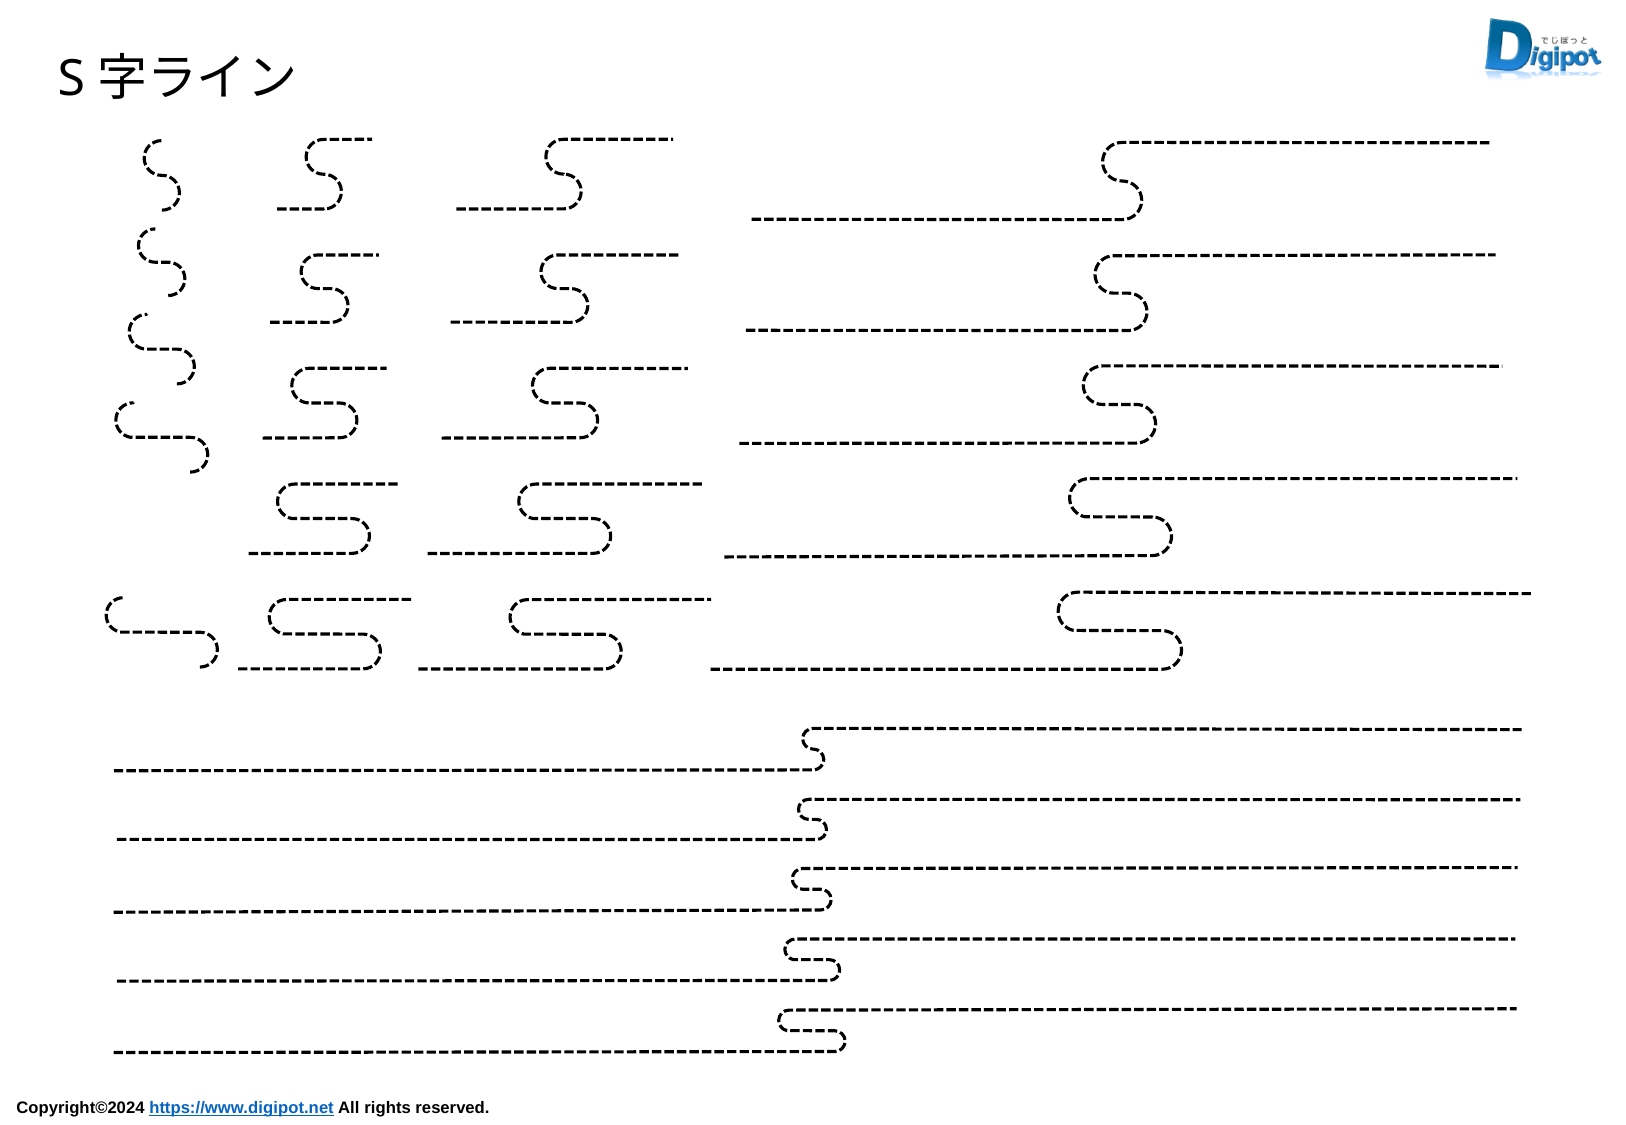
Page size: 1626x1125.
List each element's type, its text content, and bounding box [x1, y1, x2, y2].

text_box [724, 478, 1518, 557]
text_box [262, 368, 387, 439]
text_box [248, 483, 401, 554]
text_box [113, 867, 1518, 913]
text_box [113, 728, 1522, 771]
text_box [710, 592, 1532, 670]
text_box [238, 599, 412, 669]
text_box [144, 140, 180, 211]
text_box [745, 254, 1496, 331]
text_box [751, 142, 1491, 220]
text_box [456, 139, 674, 210]
text_box [116, 799, 1521, 840]
text_box [113, 1008, 1517, 1053]
text_box [739, 365, 1503, 444]
text_box [418, 599, 712, 670]
text_box [450, 254, 679, 323]
text_box [129, 314, 195, 384]
picture [1485, 18, 1602, 82]
text_box S字ライン [42, 38, 312, 113]
text_box [138, 228, 185, 296]
text_box [277, 139, 373, 210]
text_box [427, 483, 702, 554]
text_box [441, 368, 688, 439]
text_box [116, 938, 1516, 982]
text_box [106, 597, 218, 668]
text_box [115, 402, 208, 473]
text_box [270, 254, 379, 323]
